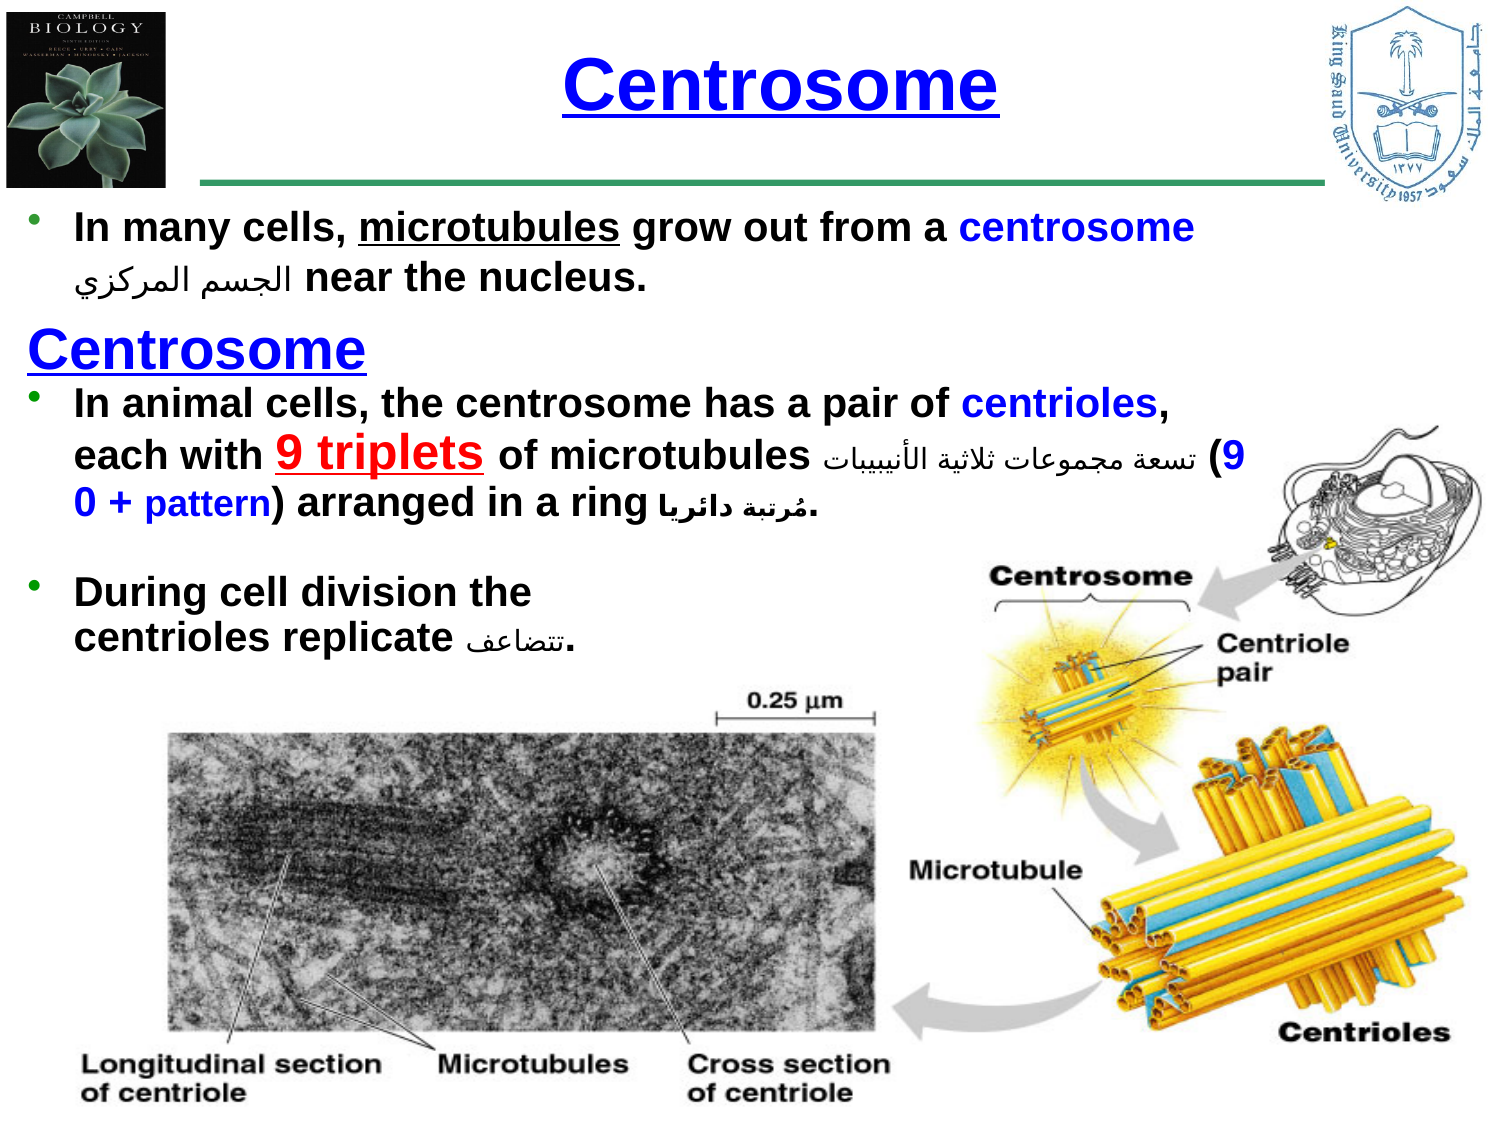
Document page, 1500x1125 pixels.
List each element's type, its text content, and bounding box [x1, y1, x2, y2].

picture [62, 412, 1500, 1113]
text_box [5, 0, 1488, 209]
text_box In many cells, microtubules grow out from a centrosome الجسم المركزي near the nucleus. Centrosome In animal cells, the centrosome has a pair of centrioles, each with 9 triplets of microtubules تسعة مجموعات ثلاثية الأنيبيبات (9 + 0 pattern) arranged in a ring مُرتبة دائريا. During cell division the centrioles replicate تتضاعف. [12, 216, 1288, 668]
